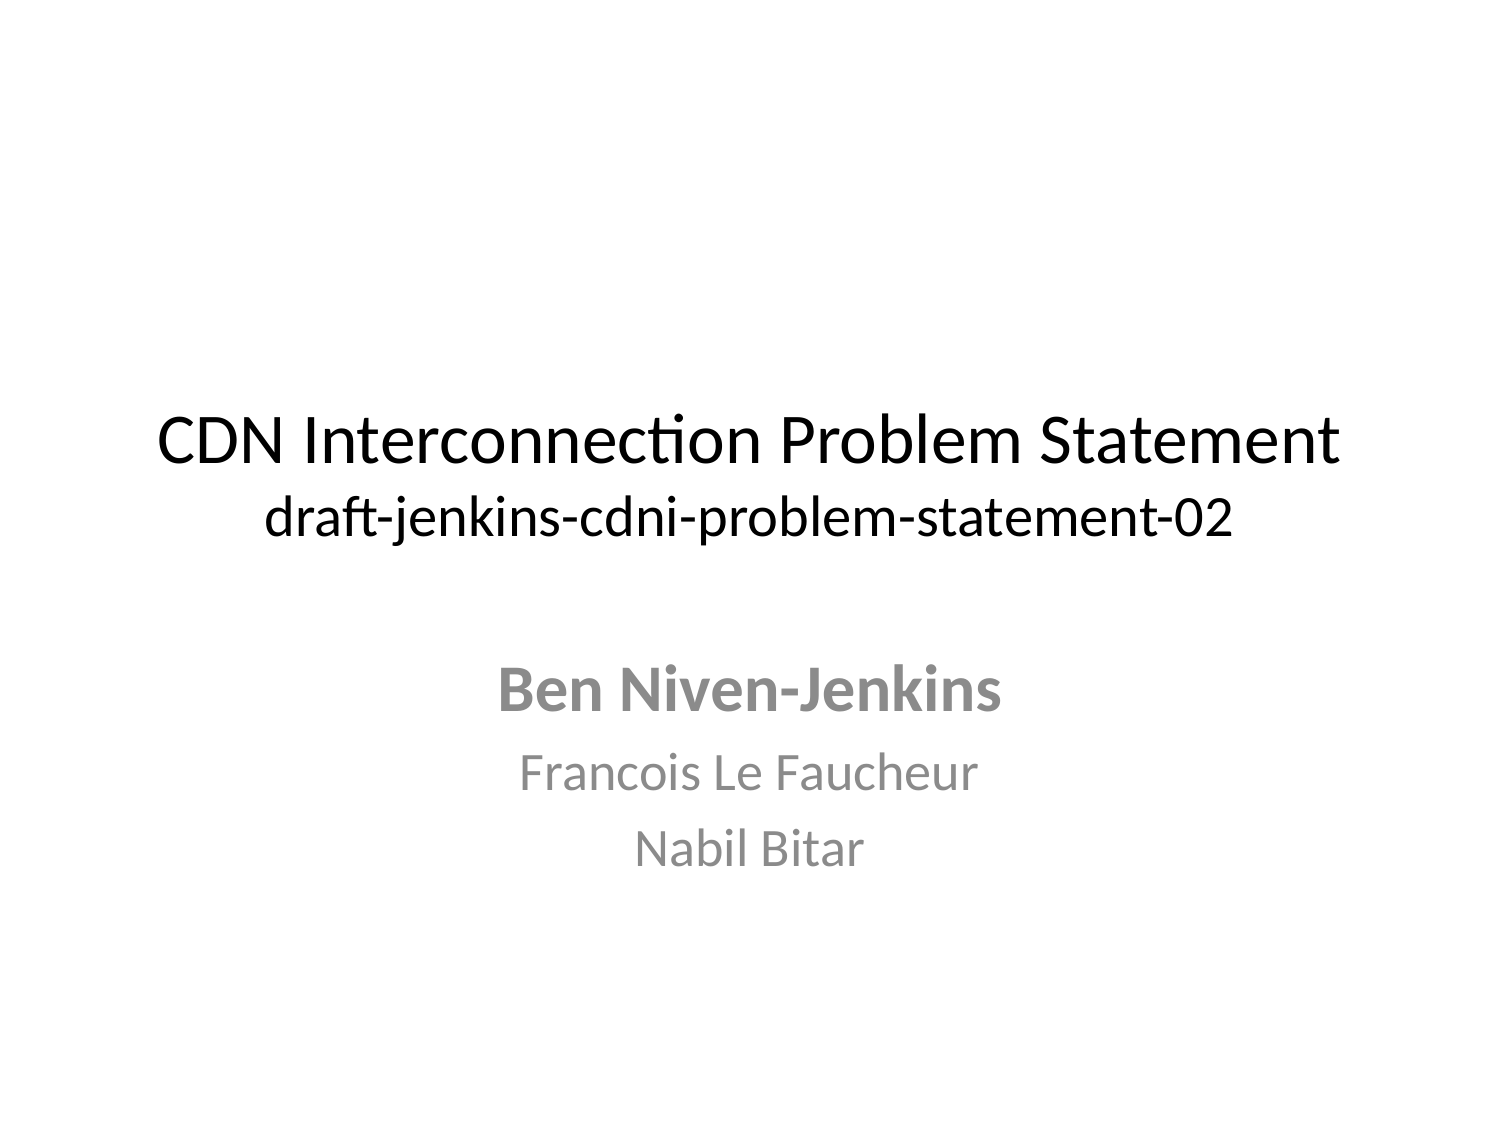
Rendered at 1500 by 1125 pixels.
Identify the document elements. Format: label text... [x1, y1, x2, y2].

title CDN Interconnection Problem Statement draft-jenkins-cdni-problem-statement-02 [112, 349, 1388, 591]
subtitle Ben Niven-Jenkins Francois Le Faucheur Nabil Bitar [225, 637, 1275, 925]
